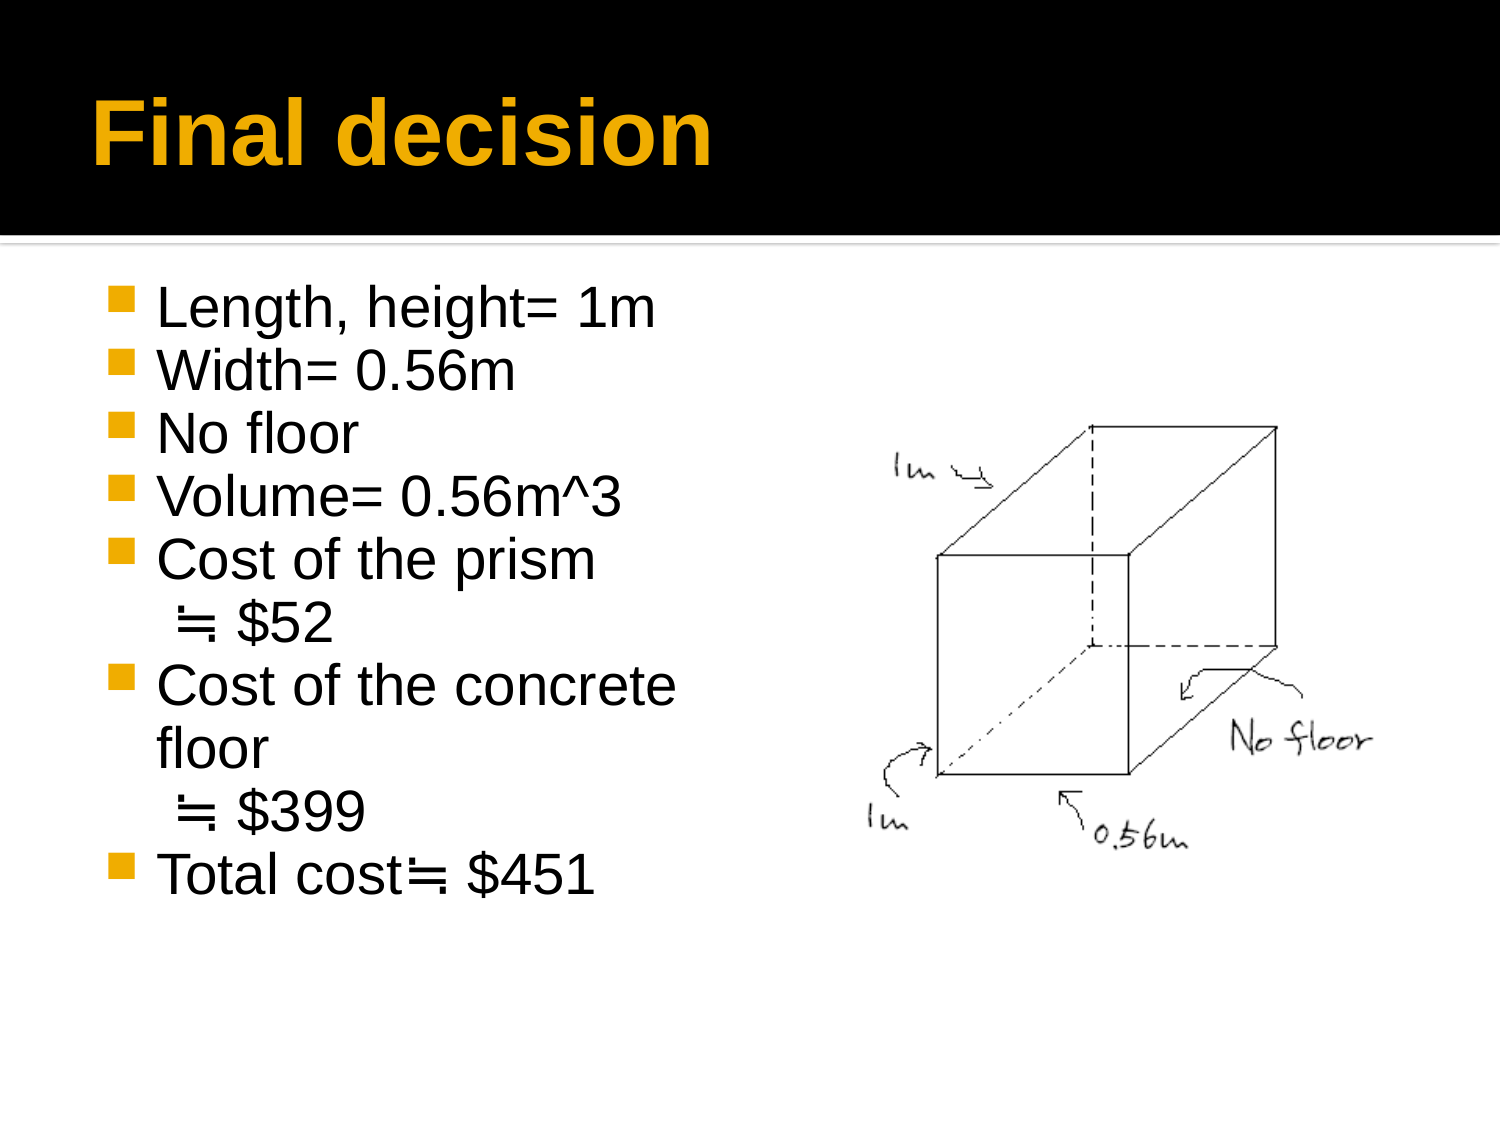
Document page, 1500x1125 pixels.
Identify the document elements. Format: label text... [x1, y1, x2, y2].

title Final decision [75, 25, 1425, 231]
picture [809, 373, 1400, 882]
list Length, height= 1m Width= 0.56m No floor Volume= 0.56m^3 Cost of the prism ≒ $52 Cost of the concrete floor ≒ $399 Total cost≒ $451 [75, 262, 750, 1024]
